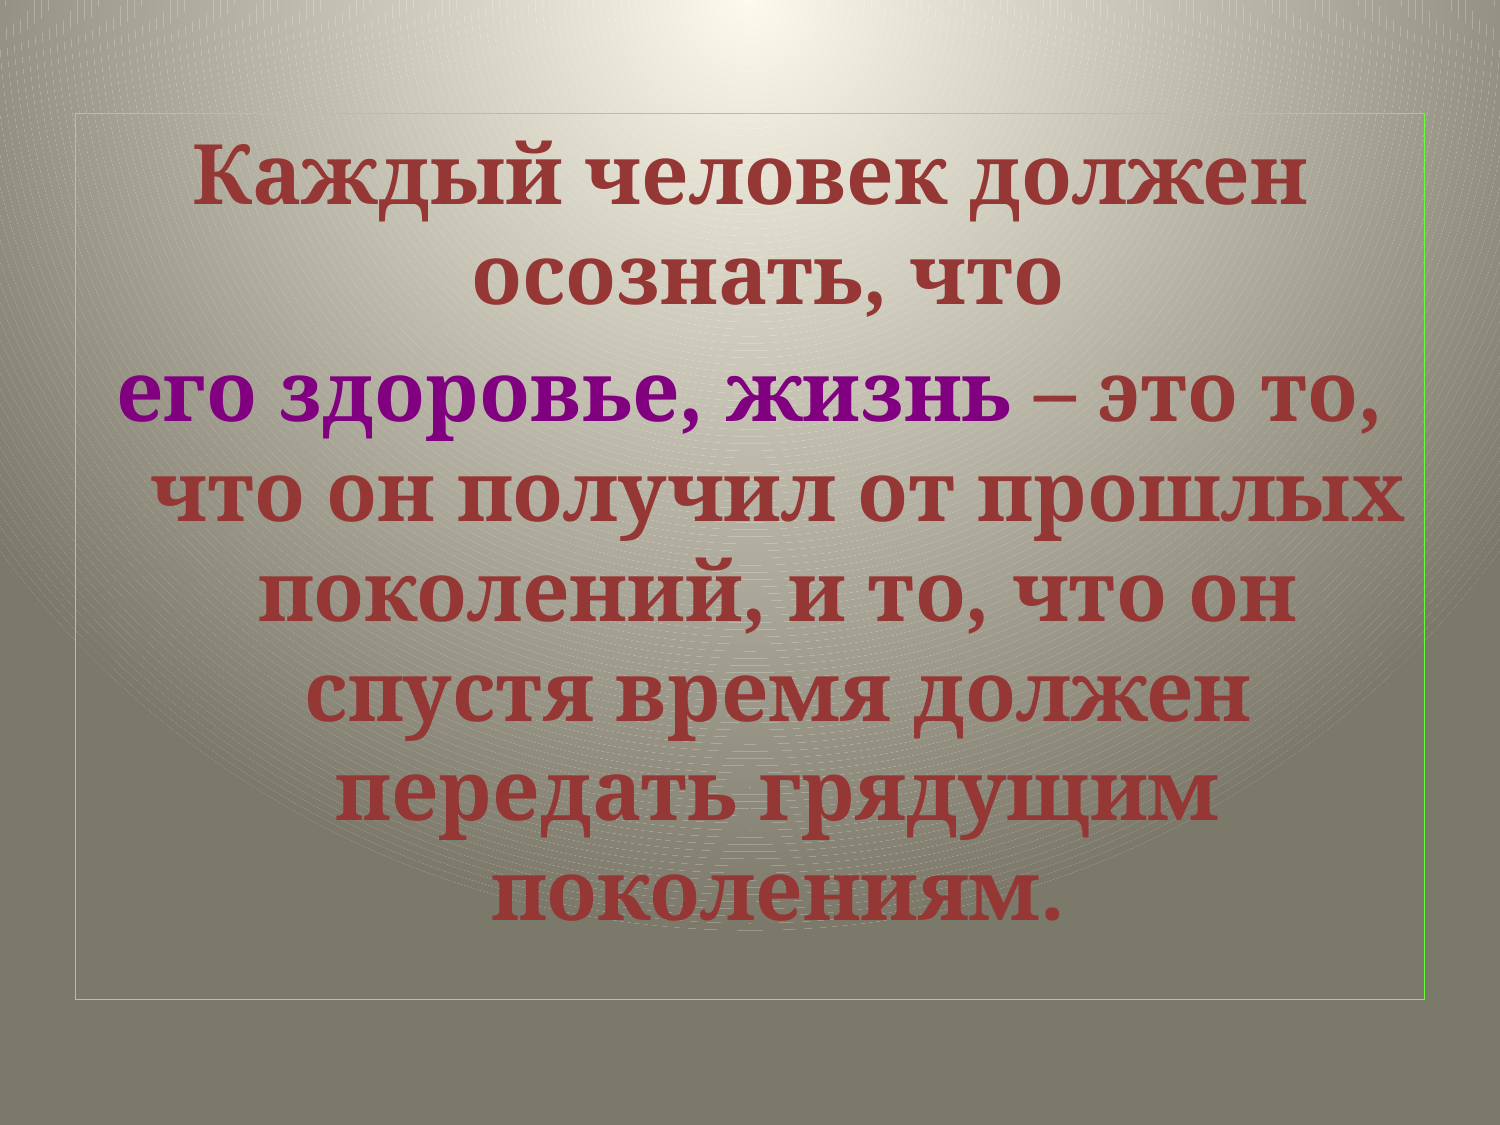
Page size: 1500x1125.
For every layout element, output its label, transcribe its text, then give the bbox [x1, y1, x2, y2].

list Каждый человек должен осознать, что его здоровье, жизнь – это то, что он получил от прошлых поколений, и то, что он спустя время должен передать грядущим поколениям. [75, 113, 1425, 1000]
